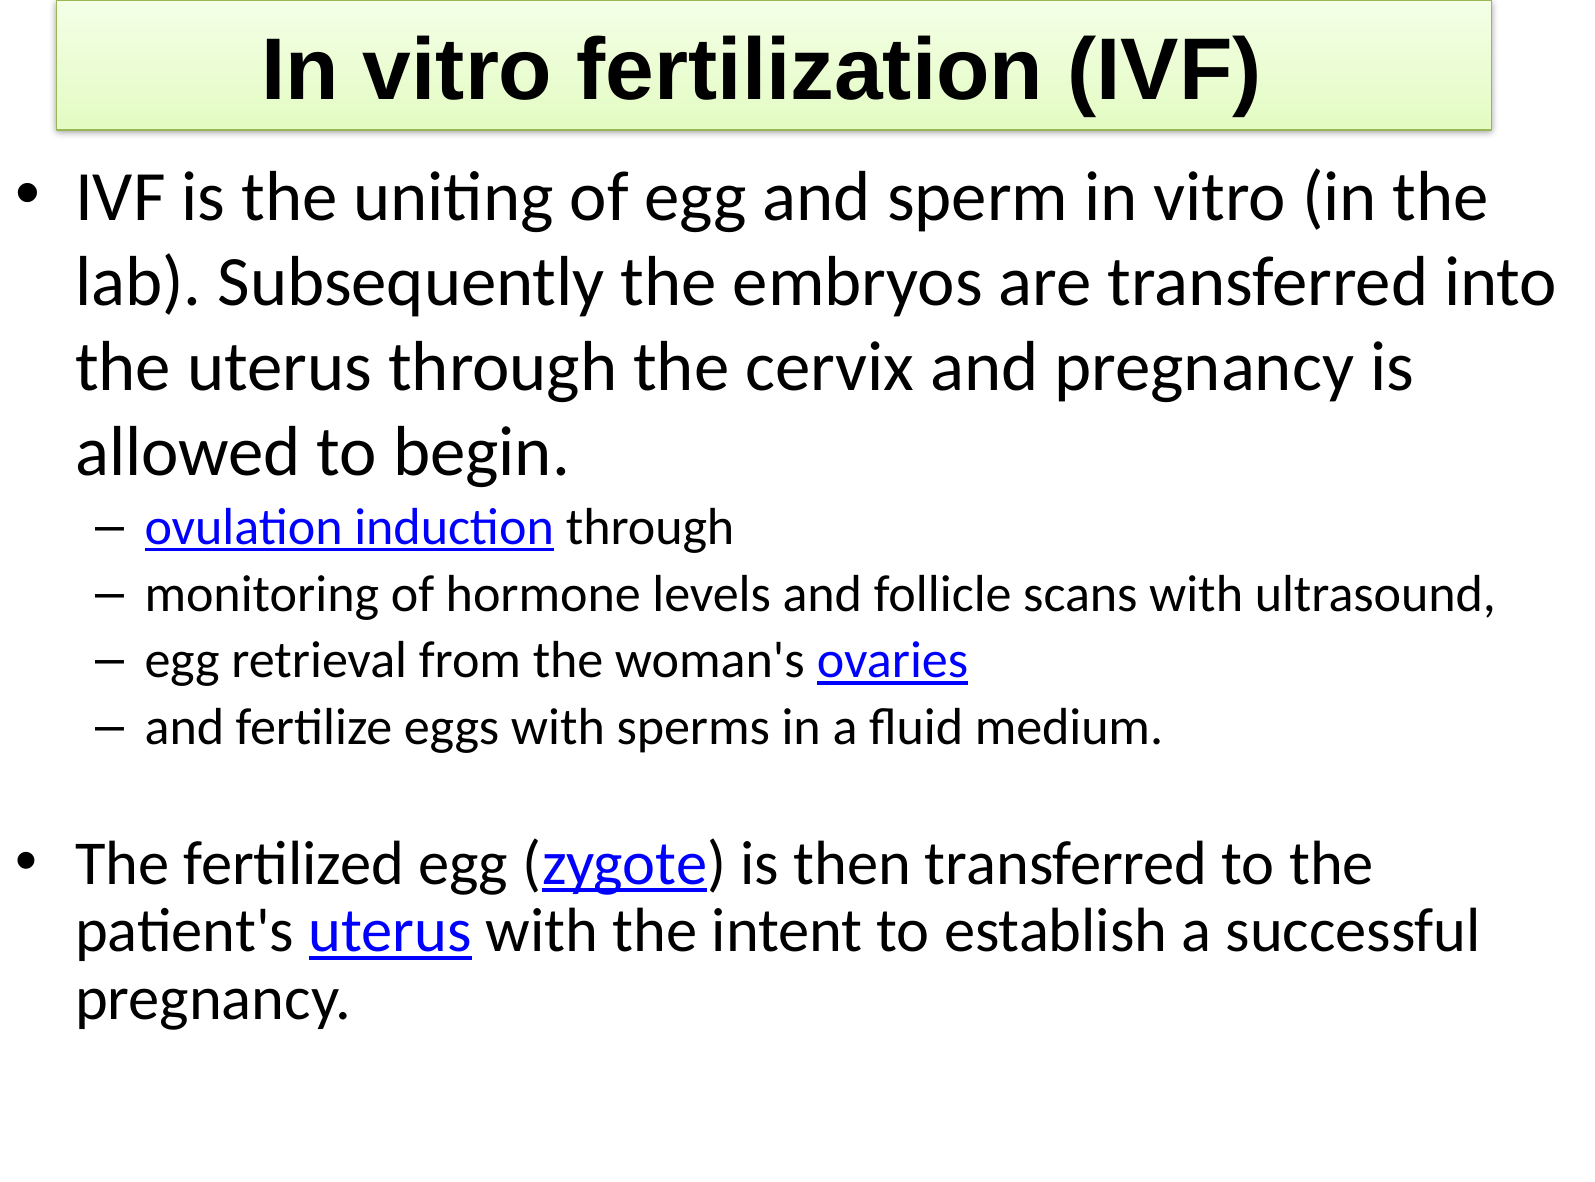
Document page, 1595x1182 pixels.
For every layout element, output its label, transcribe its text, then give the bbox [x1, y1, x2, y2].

list IVF is the uniting of egg and sperm in vitro (in the lab). Subsequently the embryos are transferred into the uterus through the cervix and pregnancy is allowed to begin. ovulation induction through hormone treatment, monitoring of hormone levels and follicle scans with ultrasound, egg retrieval from the woman's ovaries and fertilize eggs with sperms in a fluid medium. The fertilized egg (zygote) is then transferred to the patient's uterus with the intent to establish a successful pregnancy. [0, 141, 1595, 1182]
title In vitro fertilization (IVF) [56, 0, 1492, 131]
